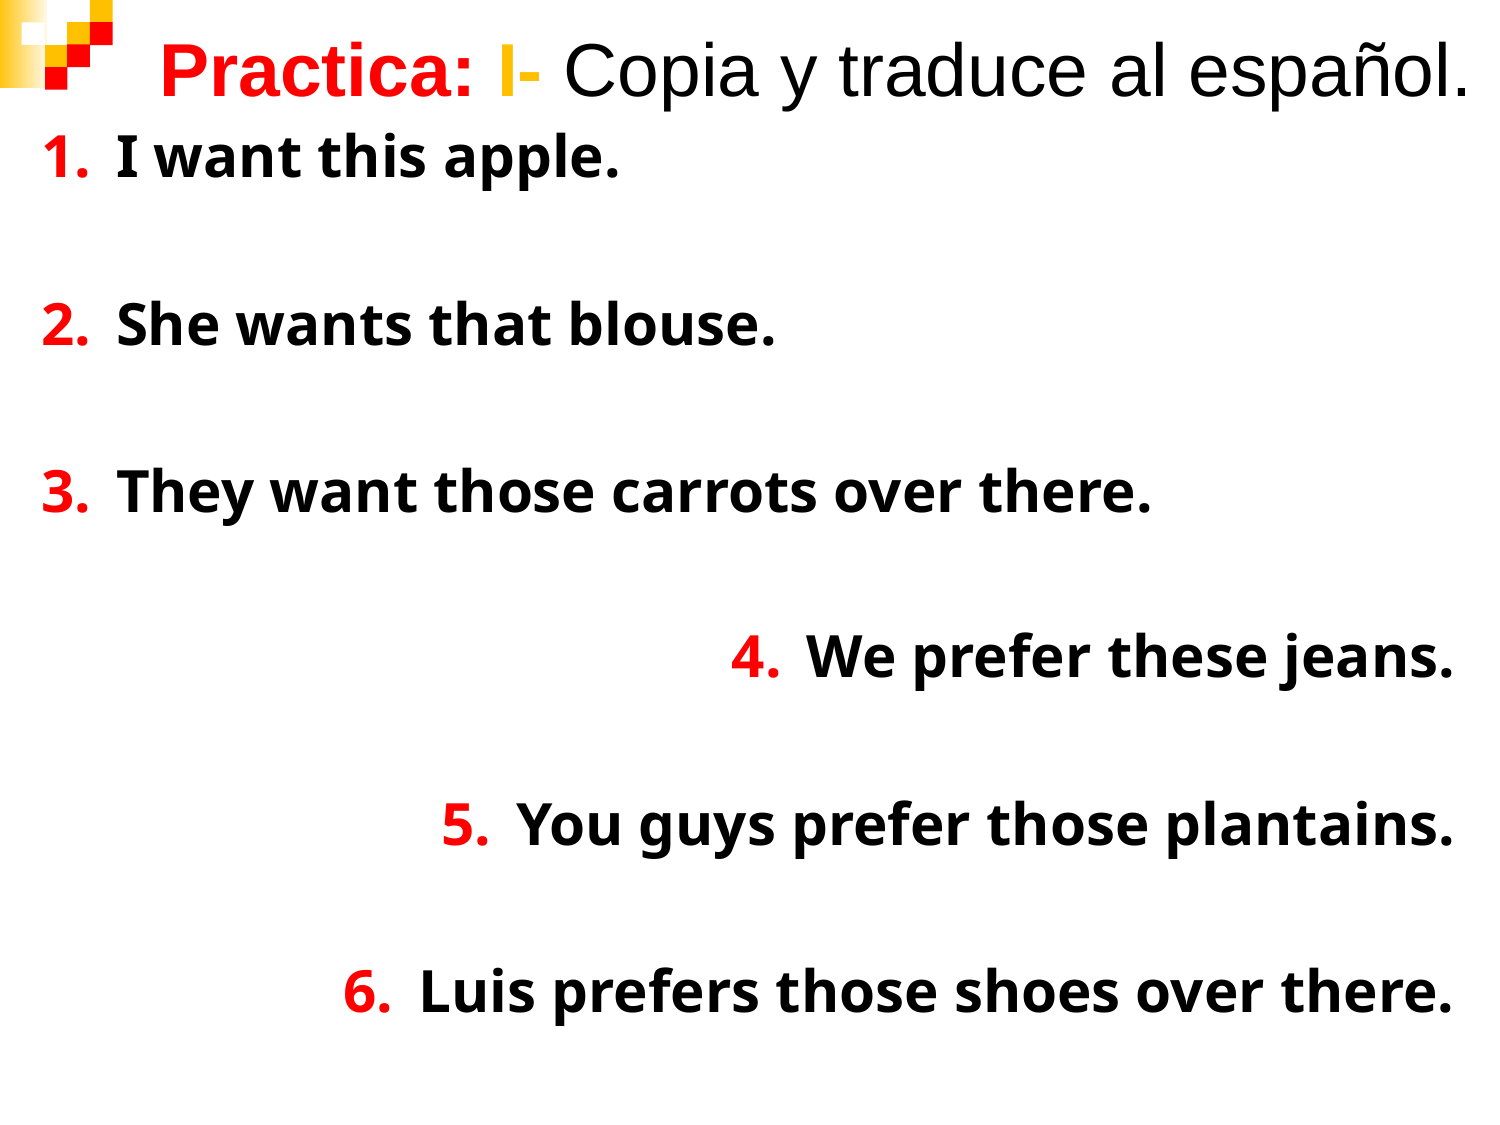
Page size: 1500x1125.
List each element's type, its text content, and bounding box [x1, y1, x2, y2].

text_box We prefer these jeans. You guys prefer those plantains. Luis prefers those shoes over there. [328, 624, 1470, 1032]
text_box I want this apple. She wants that blouse. They want those carrots over there. [26, 124, 1168, 532]
text_box Practica: I- Copia y traduce al español. [79, 14, 1488, 120]
